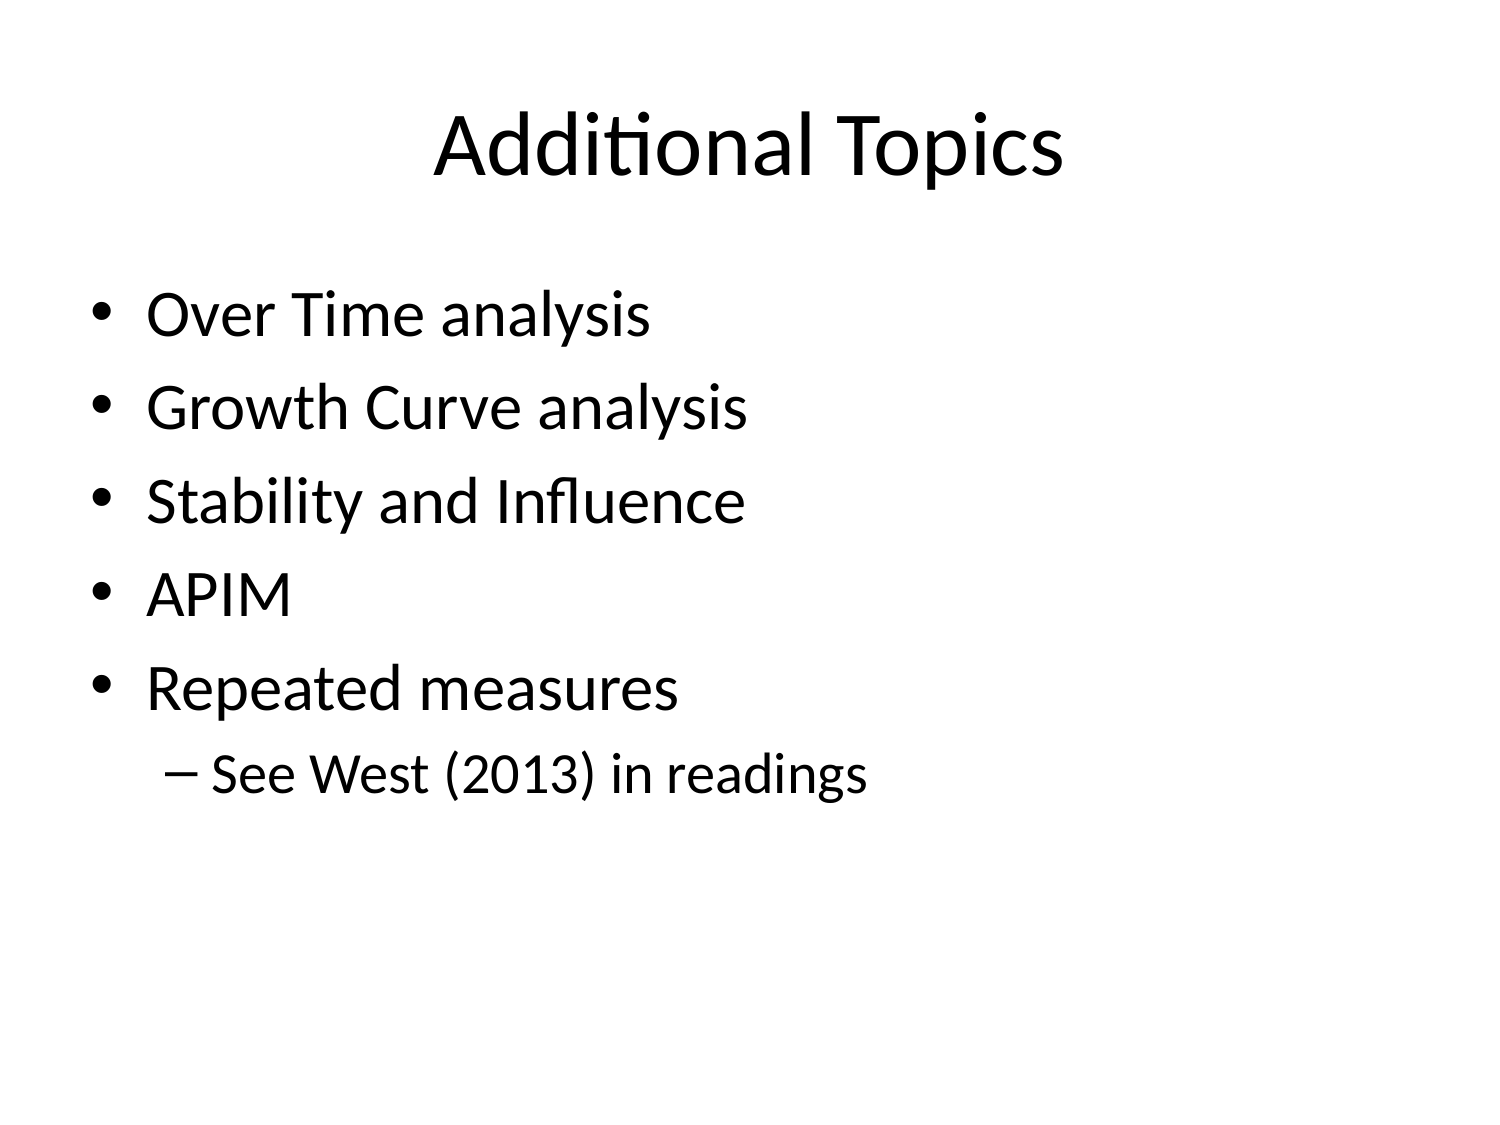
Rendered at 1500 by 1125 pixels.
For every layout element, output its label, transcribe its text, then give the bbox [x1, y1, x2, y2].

list Over Time analysis Growth Curve analysis Stability and Influence APIM Repeated measures See West (2013) in readings [75, 262, 1425, 1005]
title Additional Topics [75, 45, 1425, 233]
